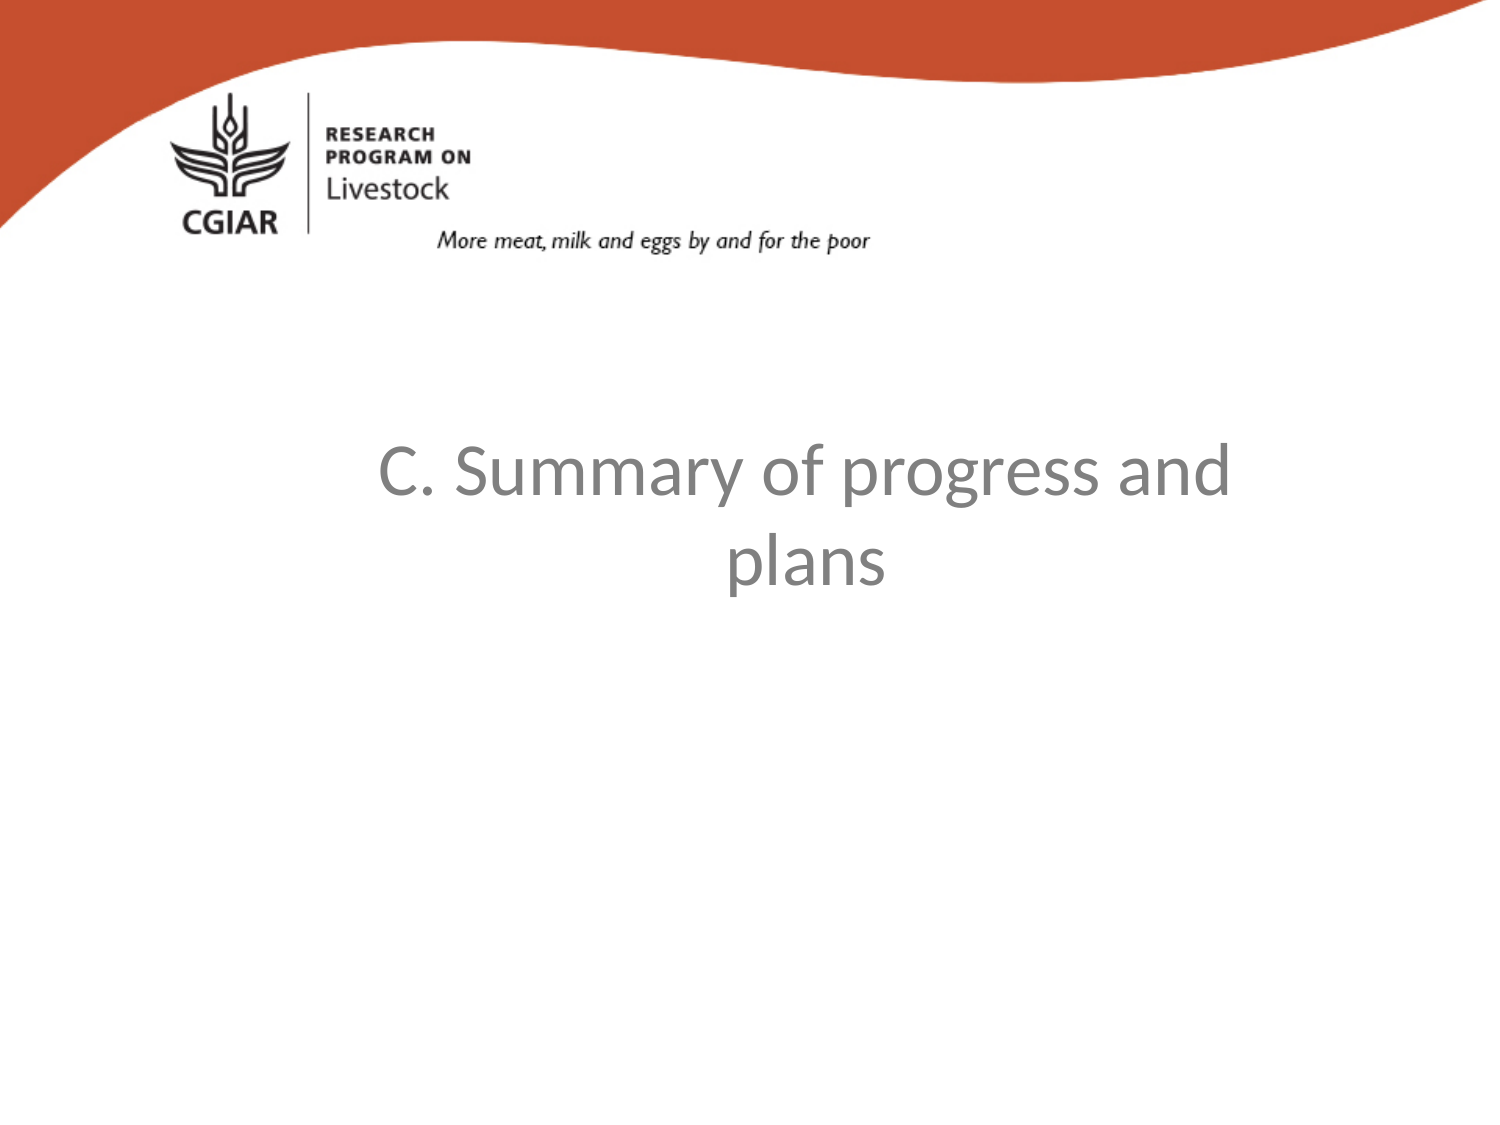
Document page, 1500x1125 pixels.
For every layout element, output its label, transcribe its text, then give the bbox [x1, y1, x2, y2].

list C. Summary of progress and plans [287, 412, 1325, 813]
picture [0, 0, 1500, 272]
